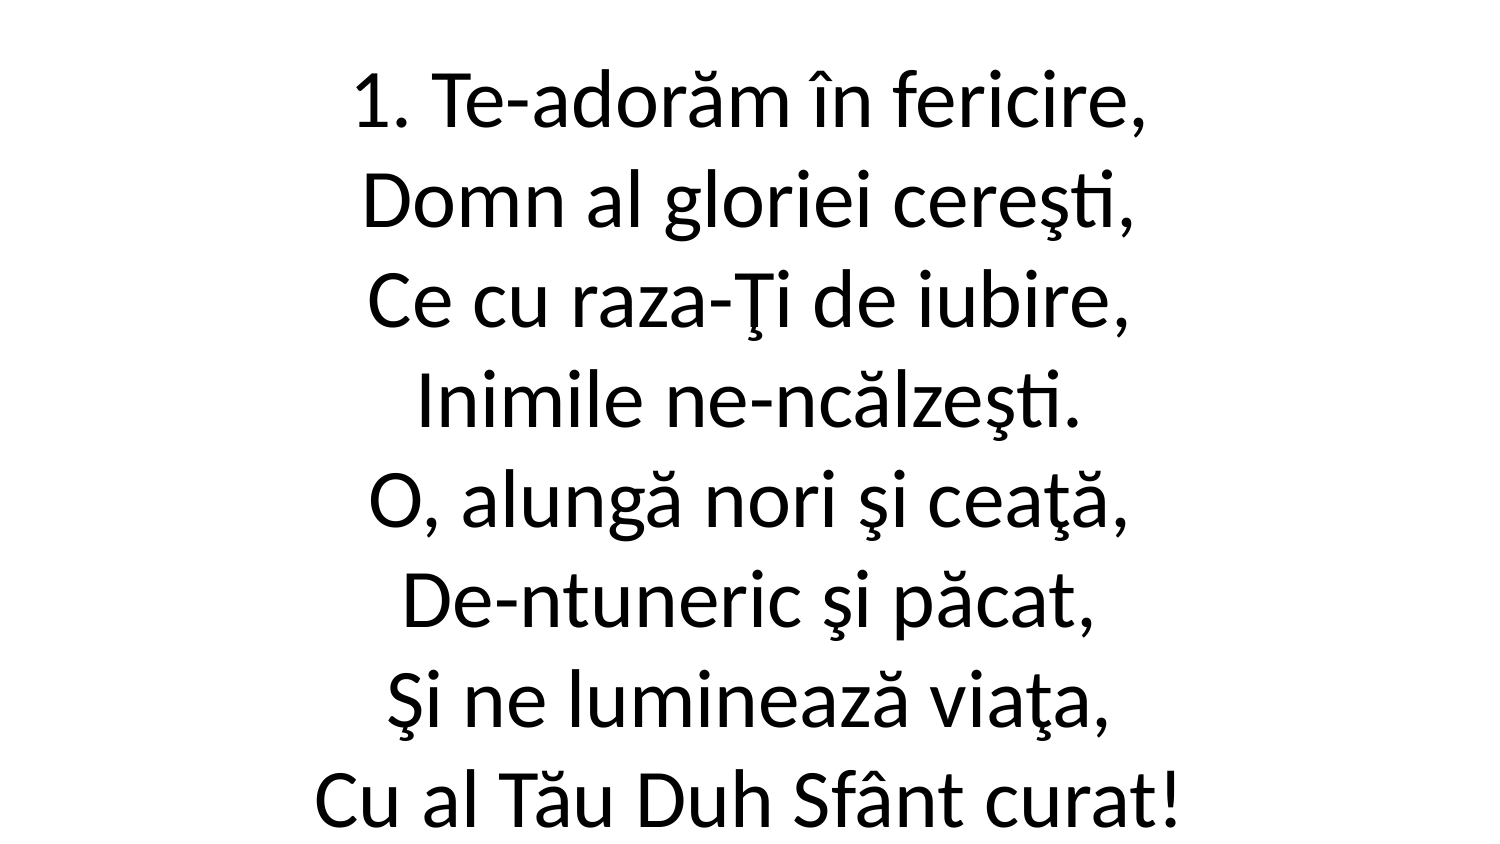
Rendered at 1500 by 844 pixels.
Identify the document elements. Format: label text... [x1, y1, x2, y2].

text_box 1. Te-adorăm în fericire, Domn al gloriei cereşti, Ce cu raza-Ţi de iubire, Inimile ne-ncălzeşti. O, alungă nori şi ceaţă, De-ntuneric şi păcat, Şi ne luminează viaţa, Cu al Tău Duh Sfânt curat! [299, 0, 1201, 844]
